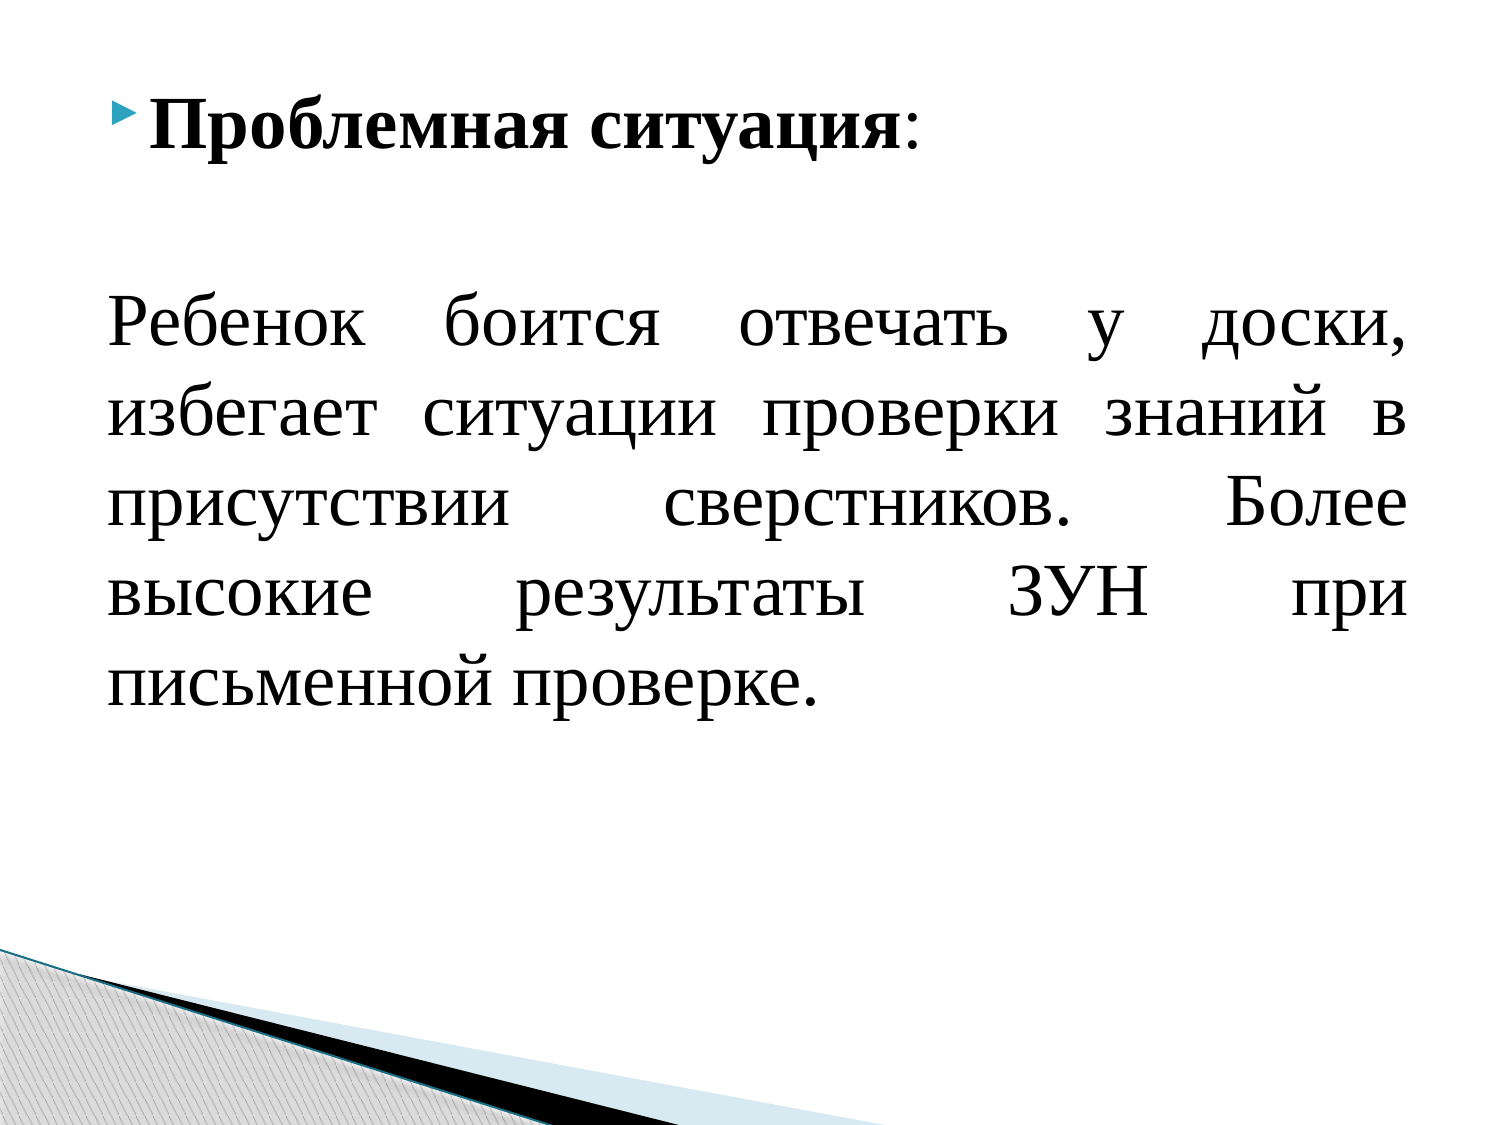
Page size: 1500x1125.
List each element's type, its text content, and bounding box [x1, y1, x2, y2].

list Проблемная ситуация: Ребенок боится отвечать у доски, избегает ситуации проверки знаний в присутствии сверстников. Более высокие результаты ЗУН при письменной проверке. [75, 66, 1425, 986]
